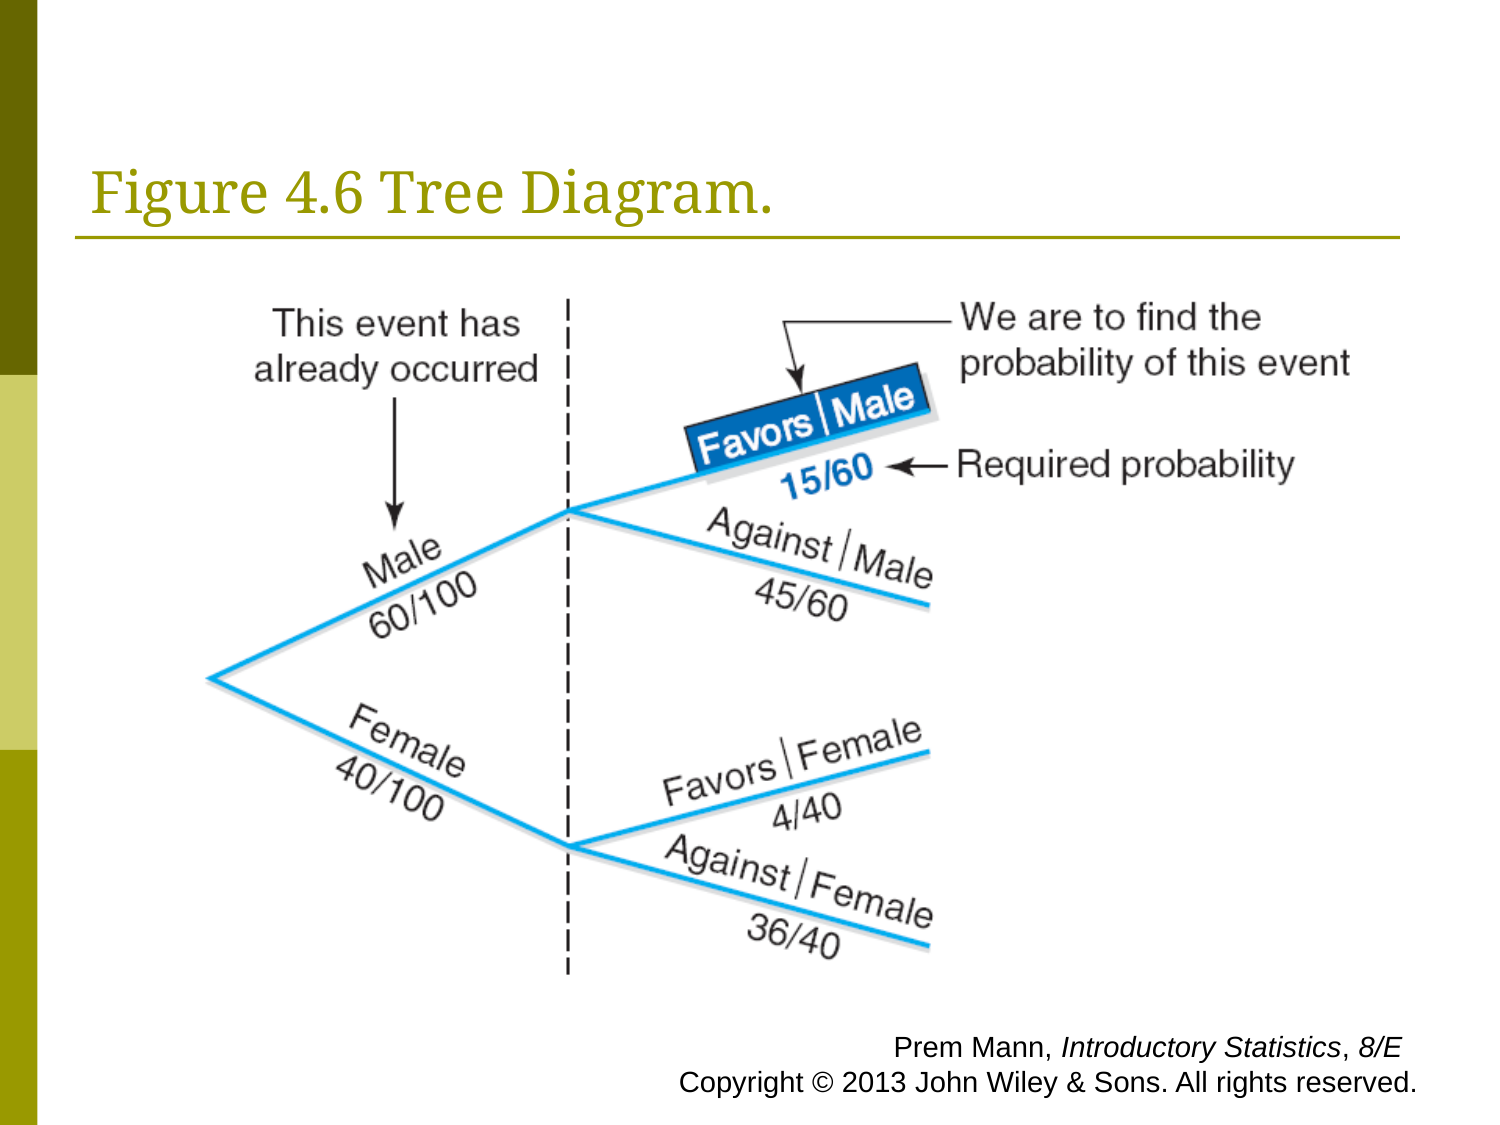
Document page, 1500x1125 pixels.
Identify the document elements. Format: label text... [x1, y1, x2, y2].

title Figure 4.6 Tree Diagram. [75, 45, 1425, 233]
text_box Prem Mann, Introductory Statistics, 8/E Copyright © 2013 John Wiley & Sons. All rights reserved. [664, 1020, 1449, 1106]
picture [190, 260, 1376, 1001]
